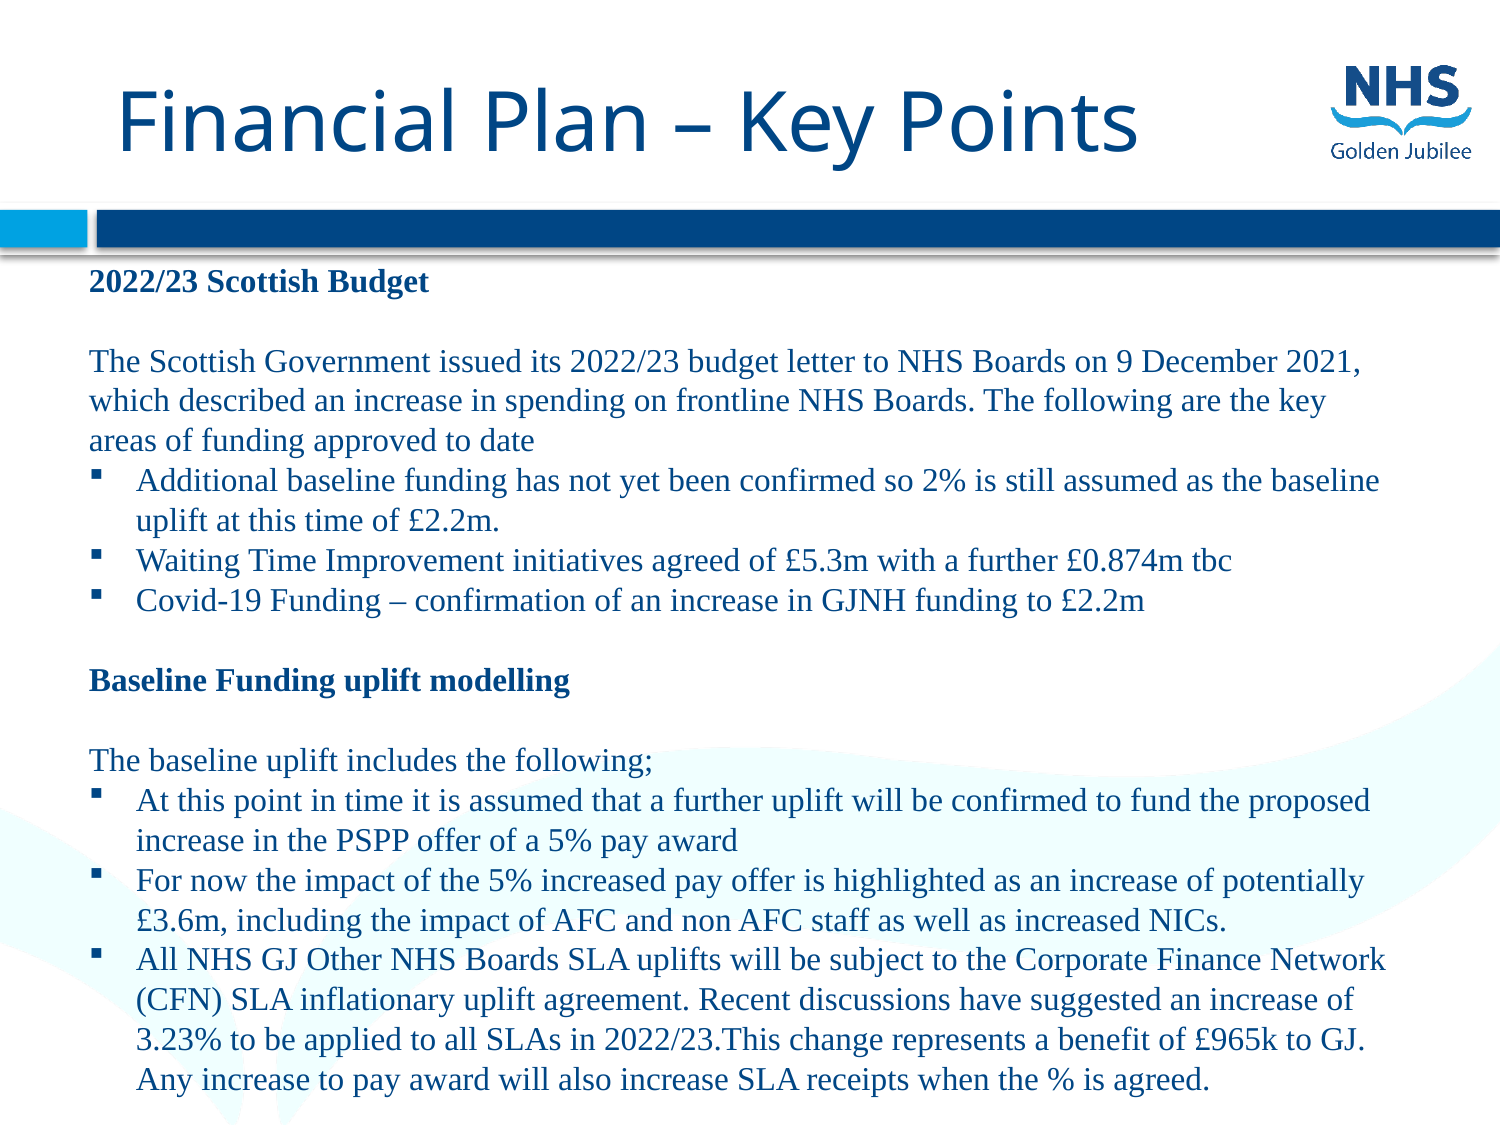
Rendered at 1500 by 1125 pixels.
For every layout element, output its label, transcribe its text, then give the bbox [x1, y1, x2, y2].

text_box 2022/23 Scottish Budget The Scottish Government issued its 2022/23 budget letter to NHS Boards on 9 December 2021, which described an increase in spending on frontline NHS Boards. The following are the key areas of funding approved to date Additional baseline funding has not yet been confirmed so 2% is still assumed as the baseline uplift at this time of £2.2m. Waiting Time Improvement initiatives agreed of £5.3m with a further £0.874m tbc Covid-19 Funding – confirmation of an increase in GJNH funding to £2.2m Baseline Funding uplift modelling The baseline uplift includes the following; At this point in time it is assumed that a further uplift will be confirmed to fund the proposed increase in the PSPP offer of a 5% pay award For now the impact of the 5% increased pay offer is highlighted as an increase of potentially £3.6m, including the impact of AFC and non AFC staff as well as increased NICs. All NHS GJ Other NHS Boards SLA uplifts will be subject to the Corporate Finance Network (CFN) SLA inflationary uplift agreement. Recent discussions have suggested an increase of 3.23% to be applied to all SLAs in 2022/23.This change represents a benefit of £965k to GJ. Any increase to pay award will also increase SLA receipts when the % is agreed. [74, 251, 1418, 1105]
title Financial Plan – Key Points [100, 36, 1438, 199]
picture [1438, 65, 1472, 164]
